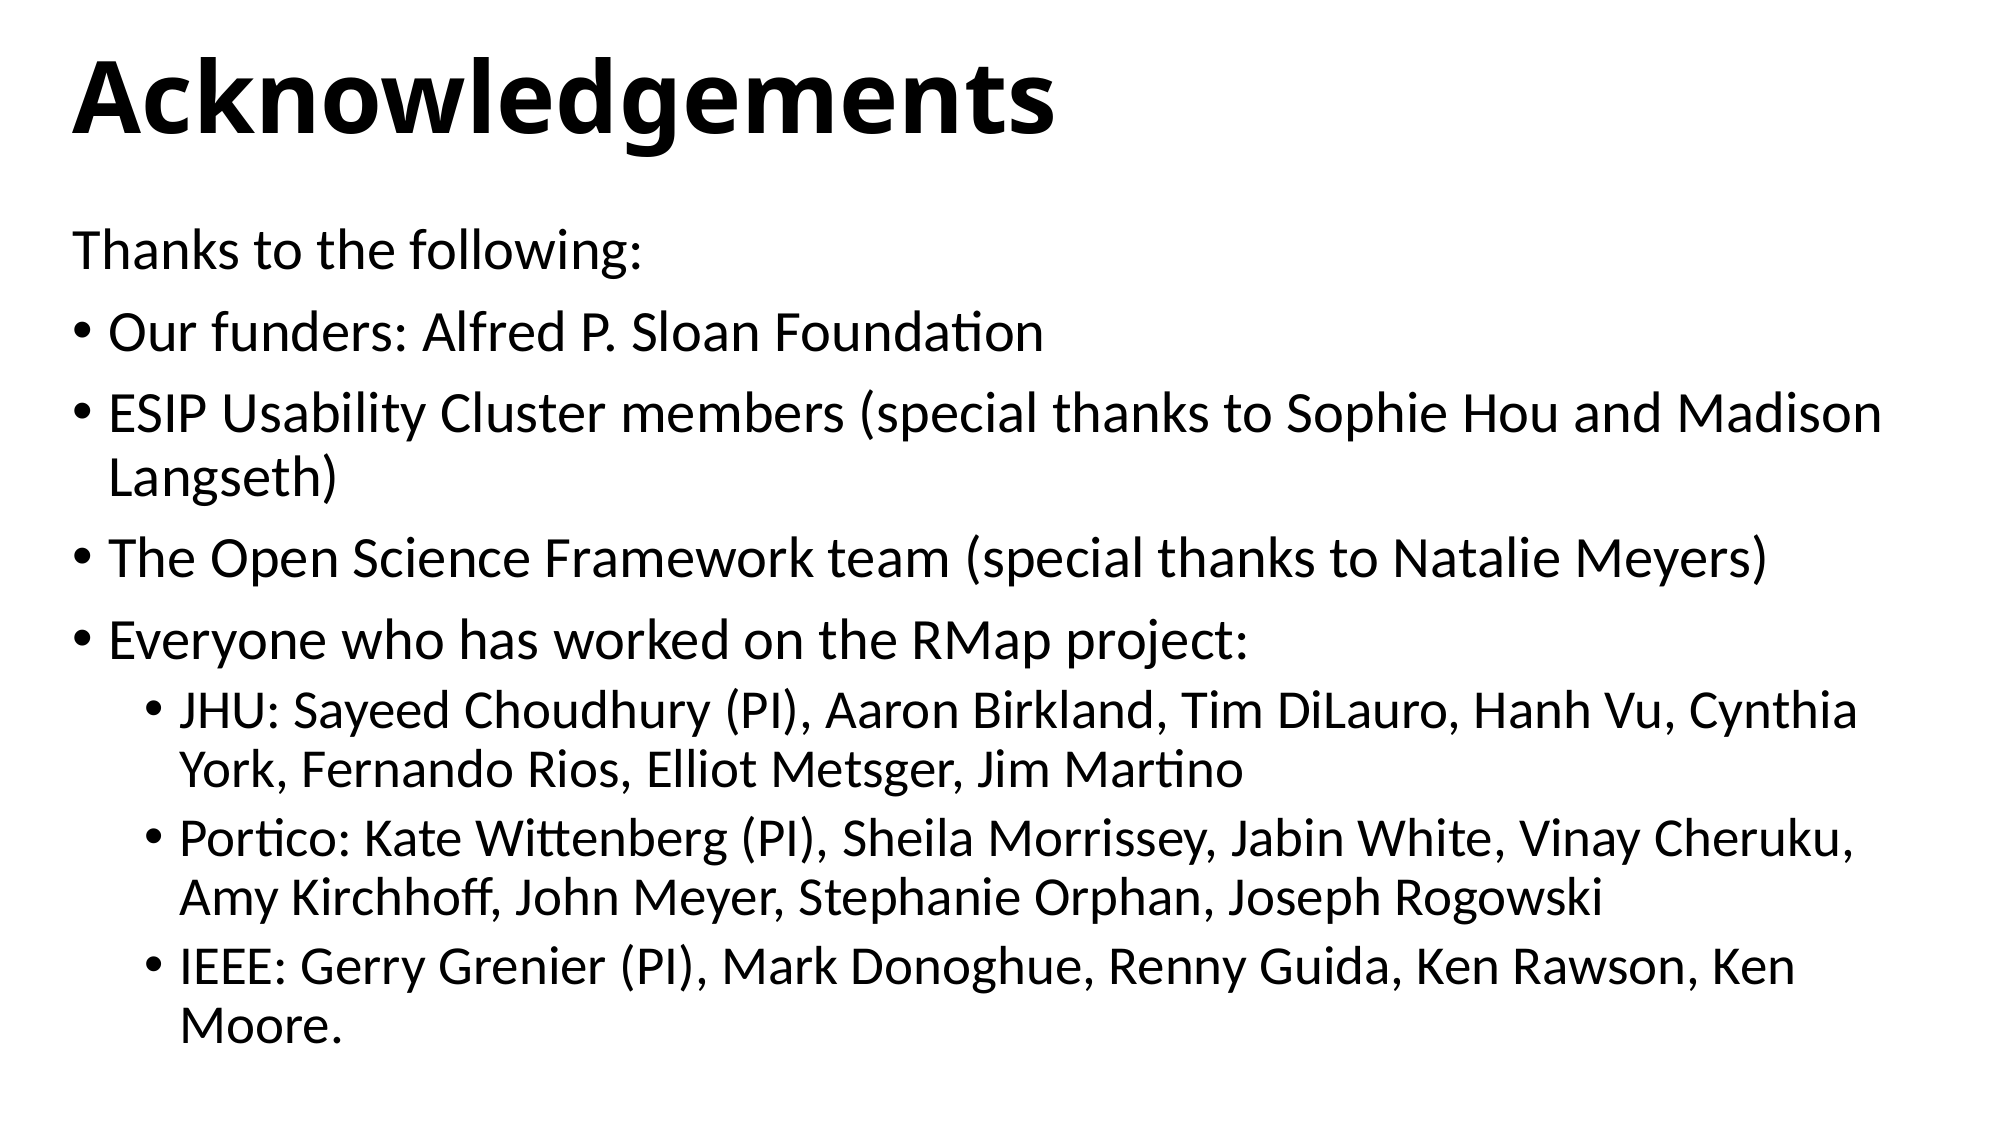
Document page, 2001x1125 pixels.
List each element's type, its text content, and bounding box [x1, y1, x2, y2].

title Acknowledgements [57, 26, 1948, 177]
list Thanks to the following: Our funders: Alfred P. Sloan Foundation ESIP Usability Cluster members (special thanks to Sophie Hou and Madison Langseth) The Open Science Framework team (special thanks to Natalie Meyers) Everyone who has worked on the RMap project: JHU: Sayeed Choudhury (PI), Aaron Birkland, Tim DiLauro, Hanh Vu, Cynthia York, Fernando Rios, Elliot Metsger, Jim Martino Portico: Kate Wittenberg (PI), Sheila Morrissey, Jabin White, Vinay Cheruku, Amy Kirchhoff, John Meyer, Stephanie Orphan, Joseph Rogowski IEEE: Gerry Grenier (PI), Mark Donoghue, Renny Guida, Ken Rawson, Ken Moore. [57, 211, 1948, 1075]
